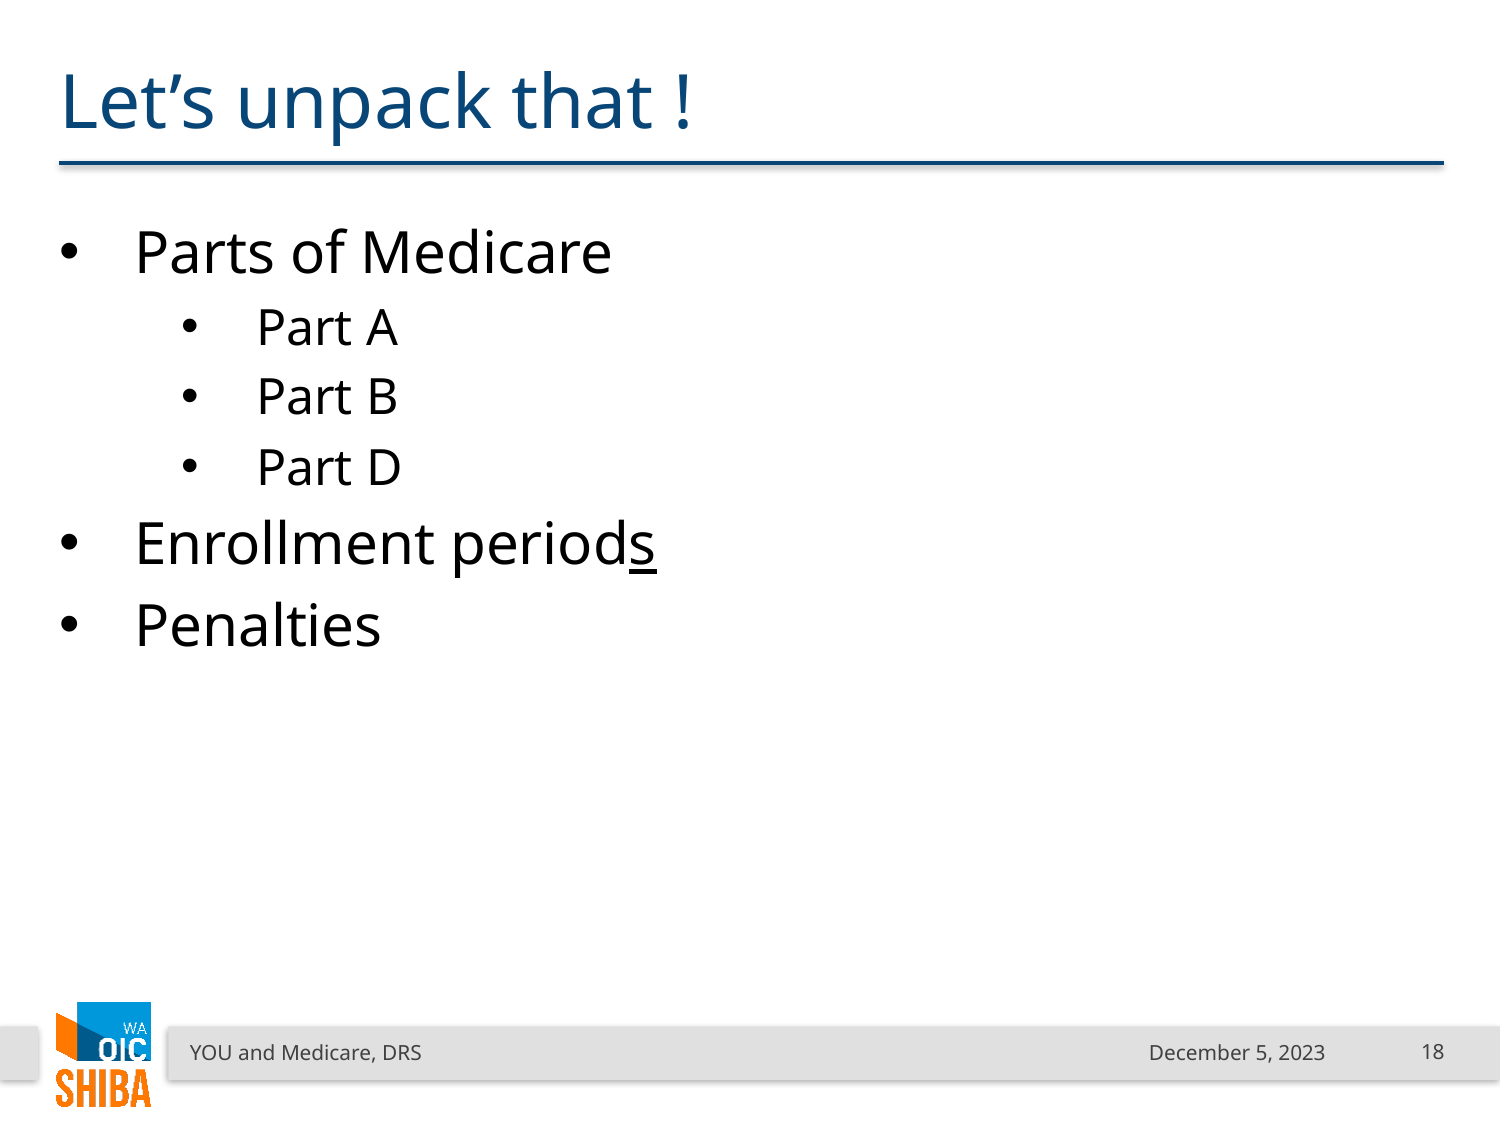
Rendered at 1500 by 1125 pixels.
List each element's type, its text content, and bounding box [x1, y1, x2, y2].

title Let’s unpack that ! [59, 53, 1445, 164]
list Parts of Medicare Part A Part B Part D Enrollment periods Penalties [59, 215, 1445, 958]
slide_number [975, 1035, 1326, 1069]
picture [56, 1002, 151, 1107]
footer YOU and Medicare, DRS [190, 1035, 785, 1069]
slide_number 18 [1339, 1035, 1445, 1069]
